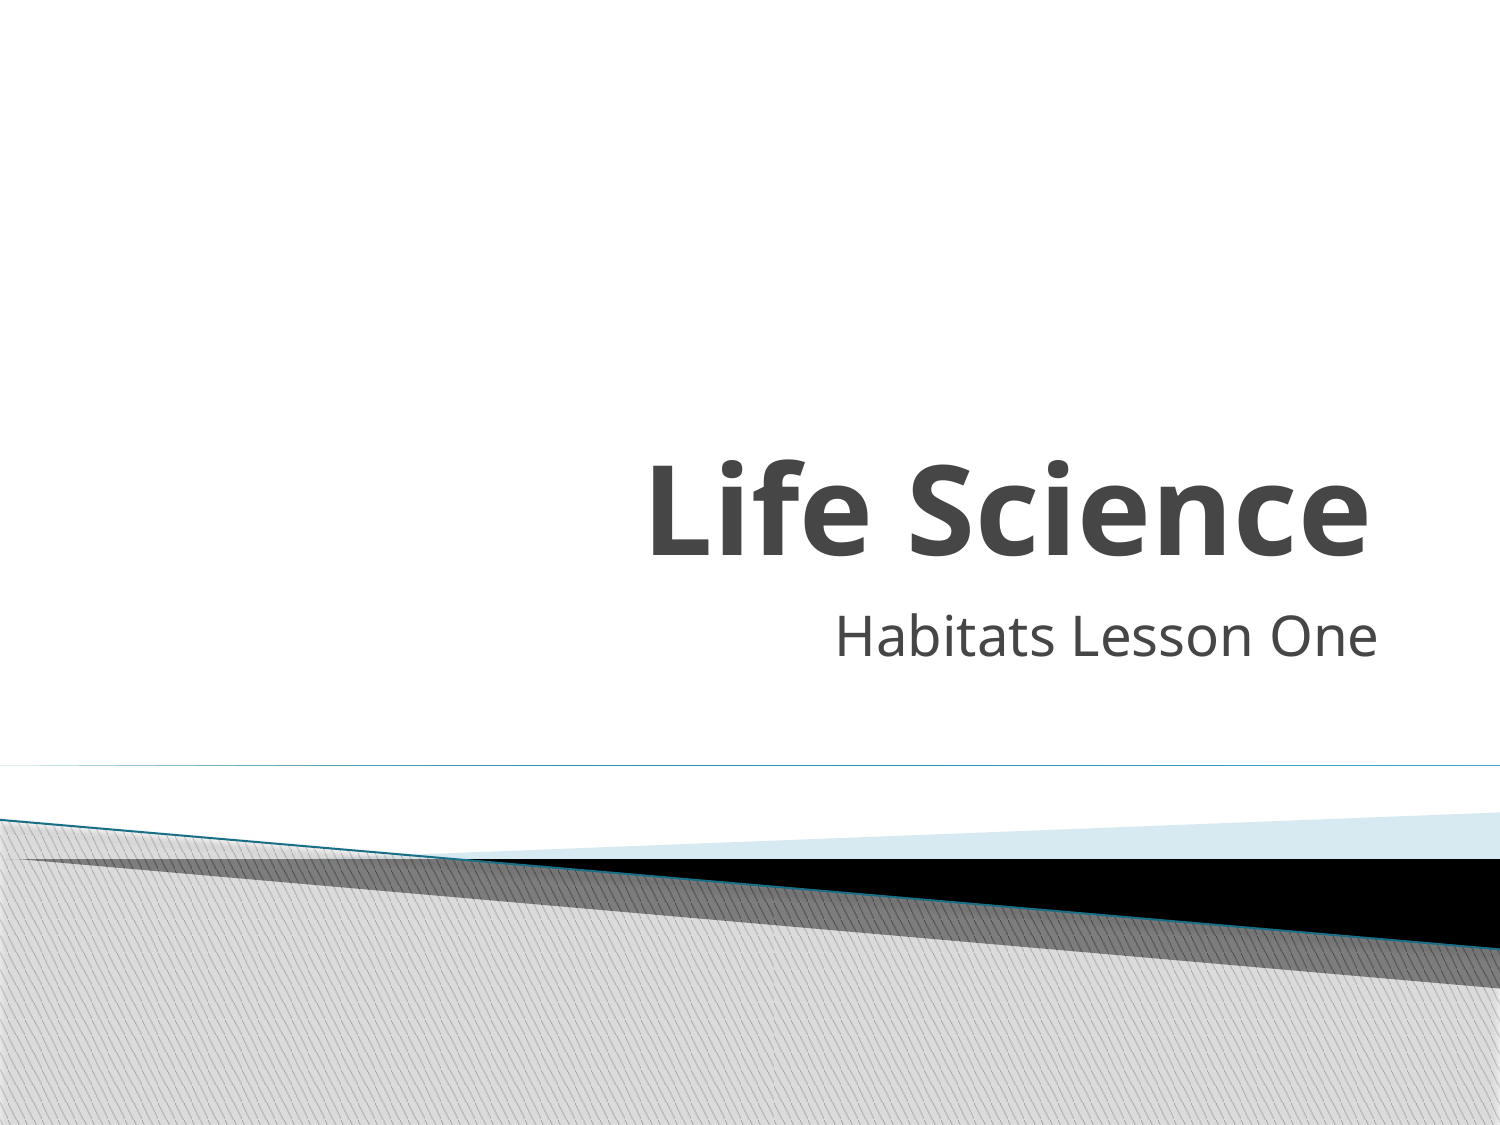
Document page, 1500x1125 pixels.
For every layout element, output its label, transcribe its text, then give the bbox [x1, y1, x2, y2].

picture [5, 859, 1500, 989]
subtitle Habitats Lesson One [112, 592, 1388, 790]
title Life Science [112, 287, 1388, 588]
